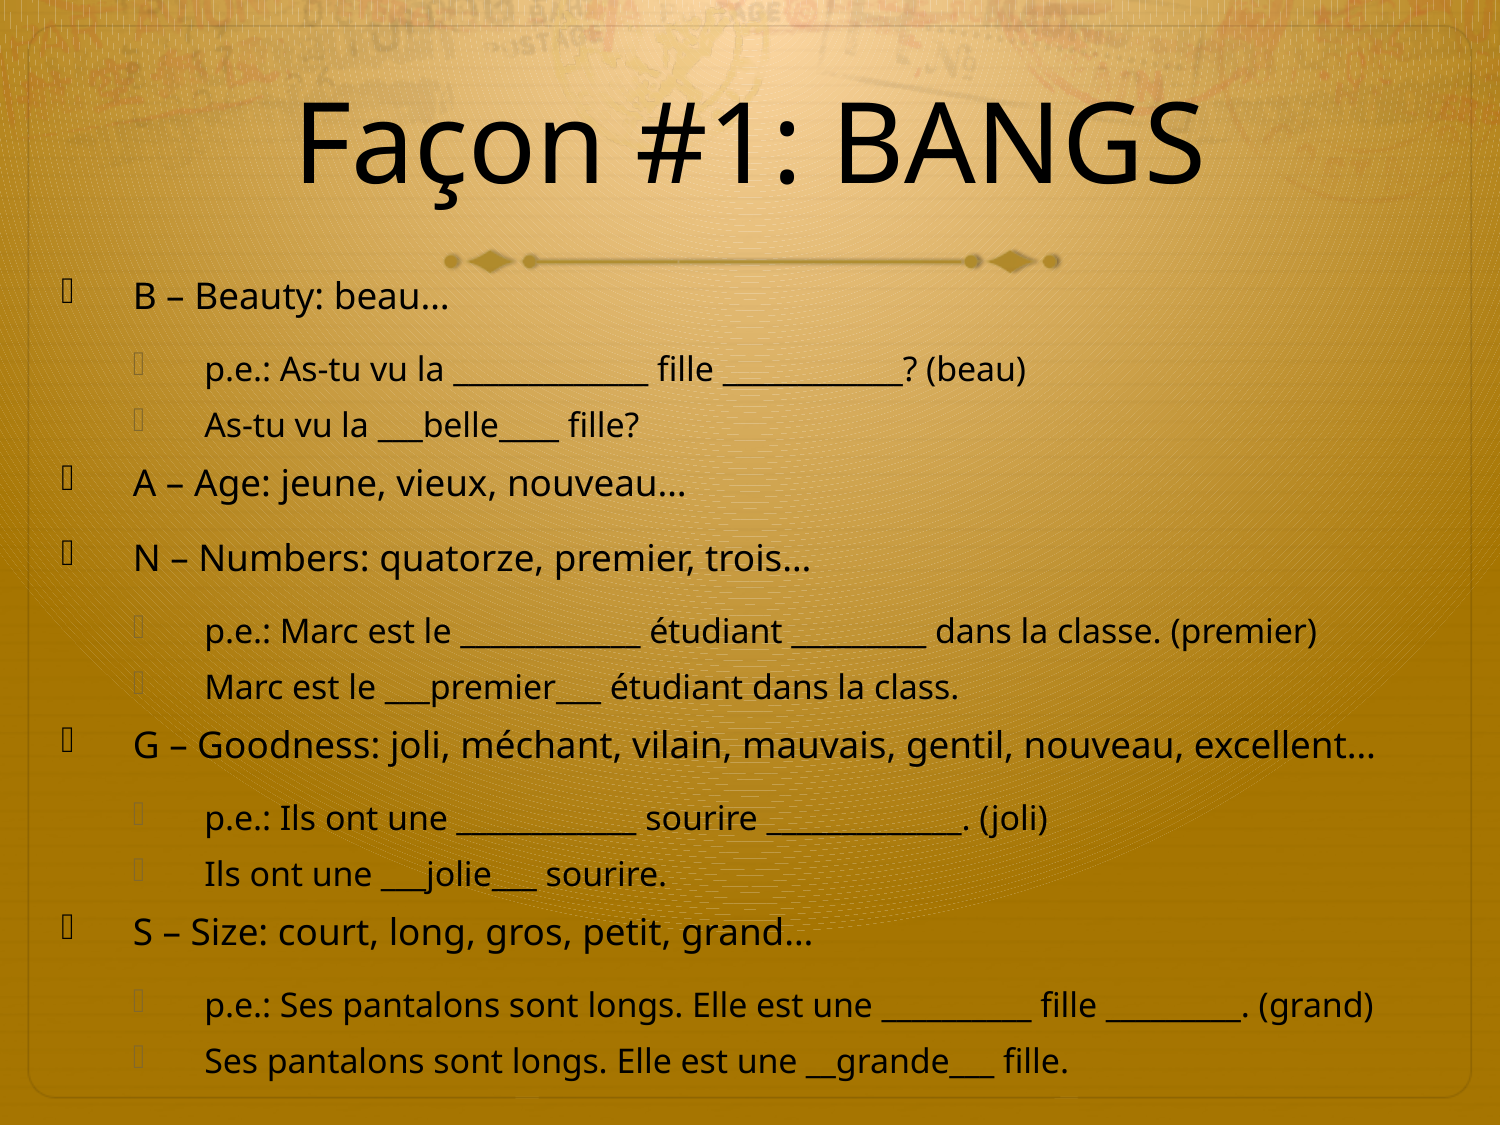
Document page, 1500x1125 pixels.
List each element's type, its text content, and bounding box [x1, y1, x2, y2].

picture [0, 0, 1500, 1125]
title Façon #1: BANGS [93, 45, 1407, 233]
list B – Beauty: beau… p.e.: As-tu vu la _____________ fille ____________? (beau) As-tu vu la ___belle____ fille? A – Age: jeune, vieux, nouveau… N – Numbers: quatorze, premier, trois… p.e.: Marc est le ____________ étudiant _________ dans la classe. (premier) Marc est le ___premier___ étudiant dans la class. G – Goodness: joli, méchant, vilain, mauvais, gentil, nouveau, excellent… p.e.: Ils ont une ____________ sourire _____________. (joli) Ils ont une ___jolie___ sourire. S – Size: court, long, gros, petit, grand… p.e.: Ses pantalons sont longs. Elle est une __________ fille _________. (grand) Ses pantalons sont longs. Elle est une __grande___ fille. [46, 264, 1407, 1122]
